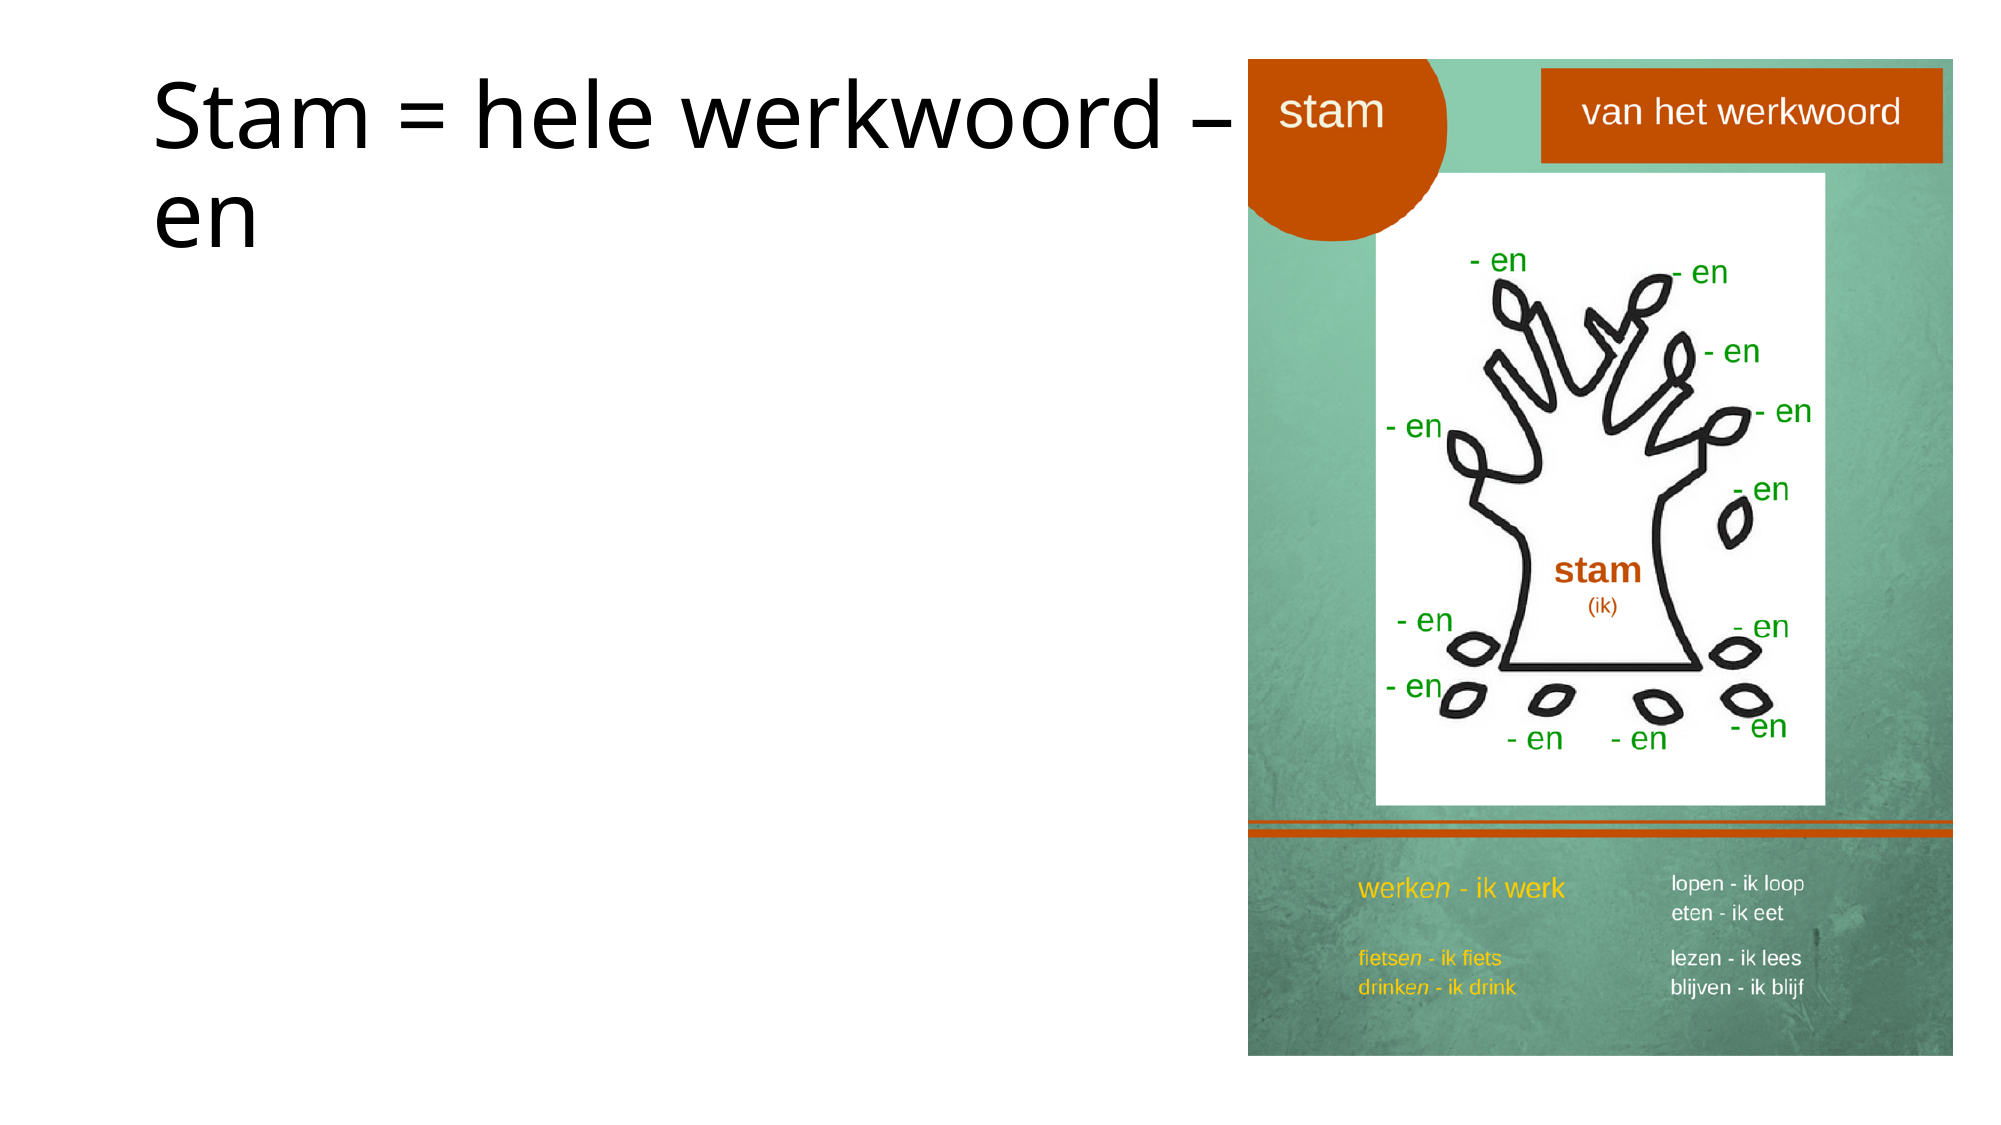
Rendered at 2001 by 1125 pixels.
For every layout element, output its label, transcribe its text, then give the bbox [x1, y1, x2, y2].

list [1248, 59, 1953, 1056]
title Stam = hele werkwoord –en [137, 59, 1248, 278]
